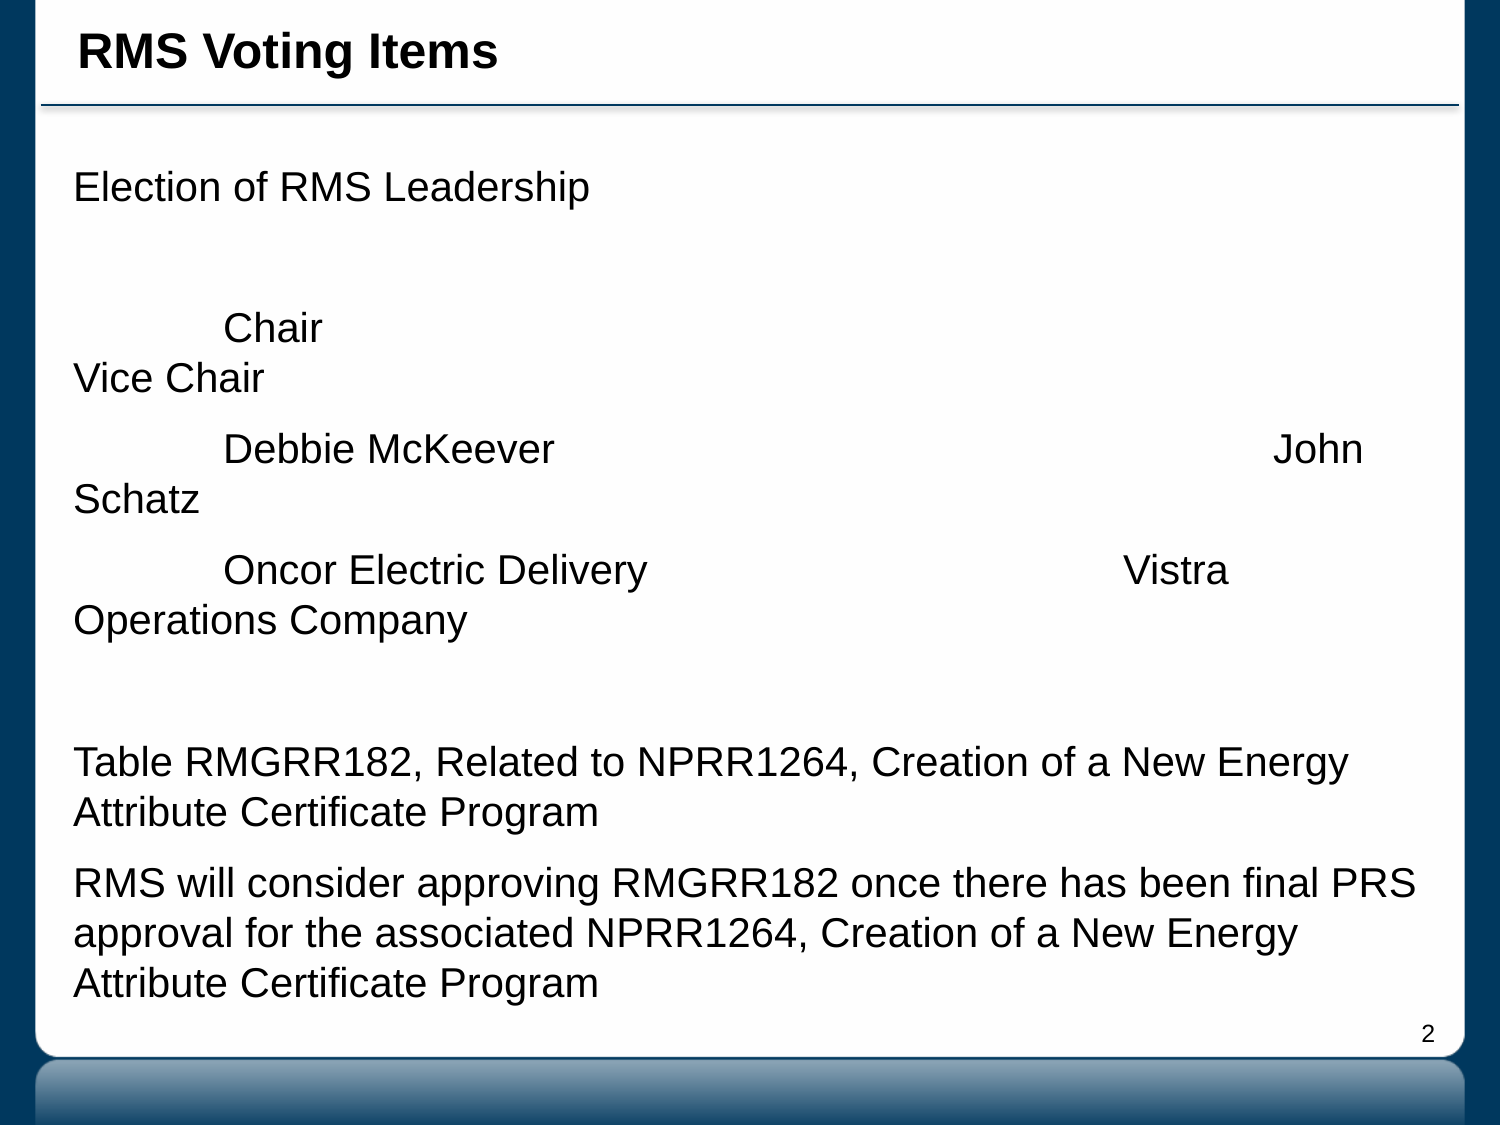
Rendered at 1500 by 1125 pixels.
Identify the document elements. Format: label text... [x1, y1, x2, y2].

text_box Election of RMS Leadership Chair Vice Chair Debbie McKeever John Schatz Oncor Electric Delivery Vistra Operations Company Table RMGRR182, Related to NPRR1264, Creation of a New Energy Attribute Certificate Program RMS will consider approving RMGRR182 once there has been final PRS approval for the associated NPRR1264, Creation of a New Energy Attribute Certificate Program [58, 152, 1458, 960]
title RMS Voting Items [62, 23, 1462, 134]
picture [35, 0, 1465, 1125]
